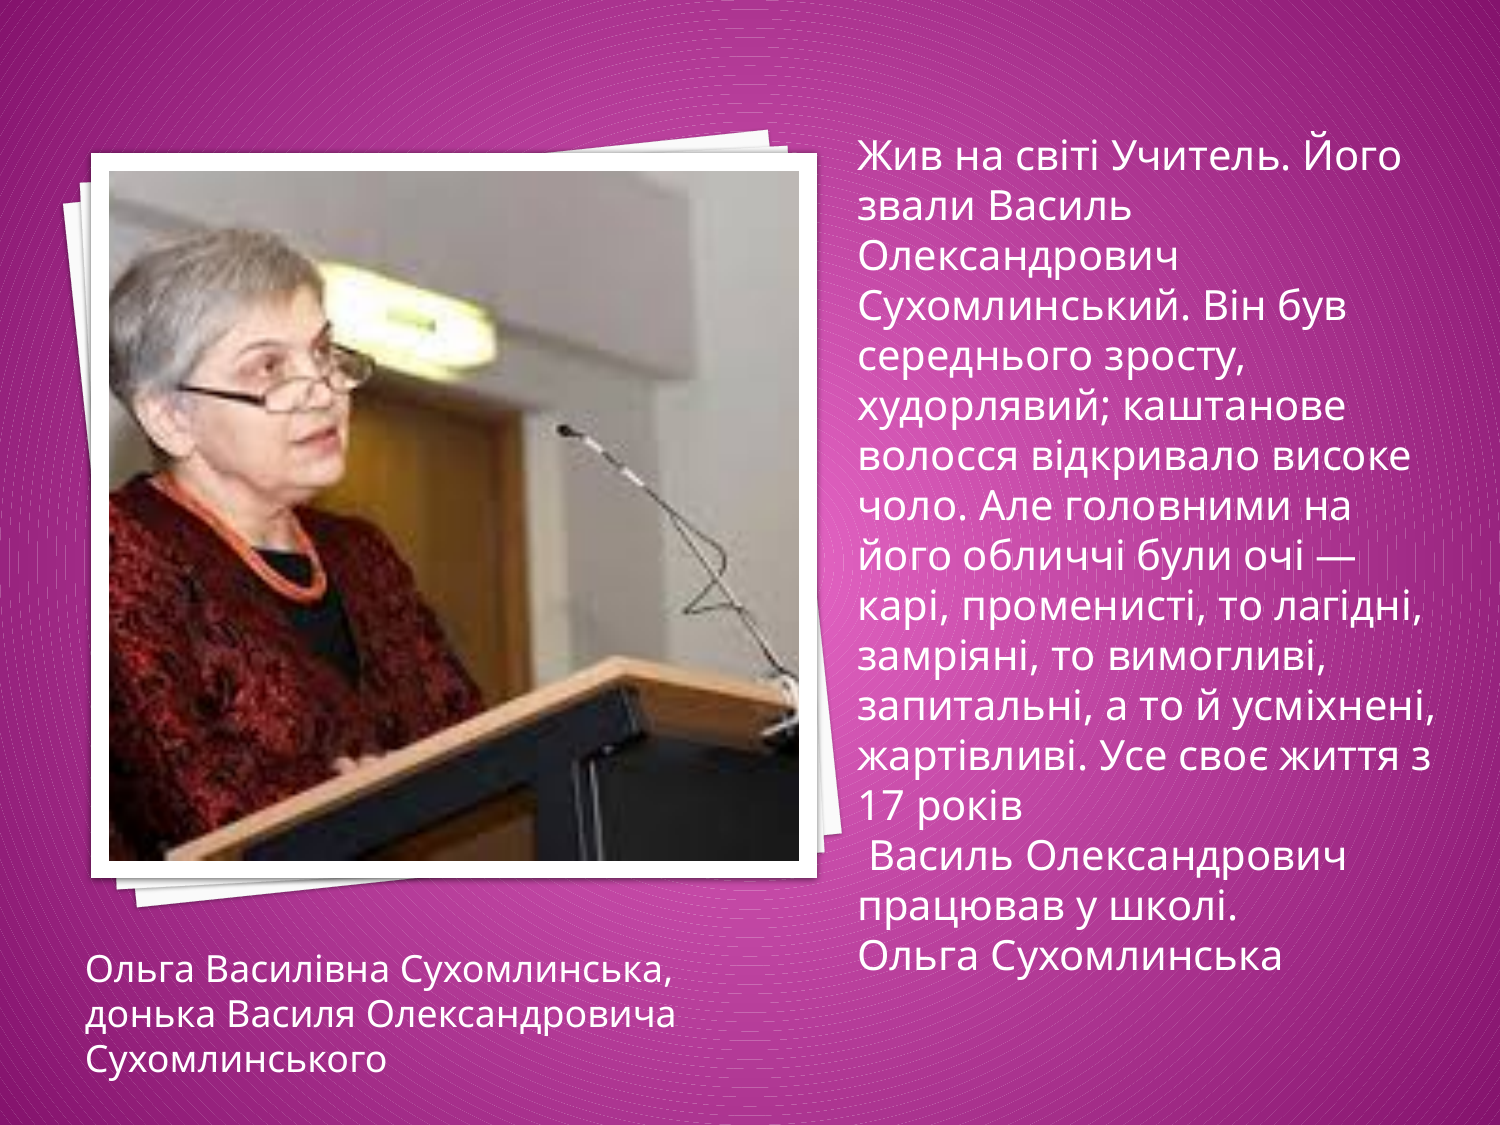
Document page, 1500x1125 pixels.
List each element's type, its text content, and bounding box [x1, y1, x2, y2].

list Жив на світі Учитель. Його звали Василь Олександрович Сухомлинський. Він був середнього зросту, худорлявий; каштанове волосся відкривало високе чоло. Але головними на його обличчі були очі — карі, променисті, то лагідні, замріяні, то вимогливі, запитальні, а то й усміхнені, жартівливі. Усе своє життя з 17 років Василь Олександрович працював у школі. Ольга Сухомлинська [843, 128, 1447, 854]
picture [108, 170, 800, 862]
text_box Ольга Василівна Сухомлинська, донька Василя Олександровича Сухомлинського [70, 937, 821, 1088]
